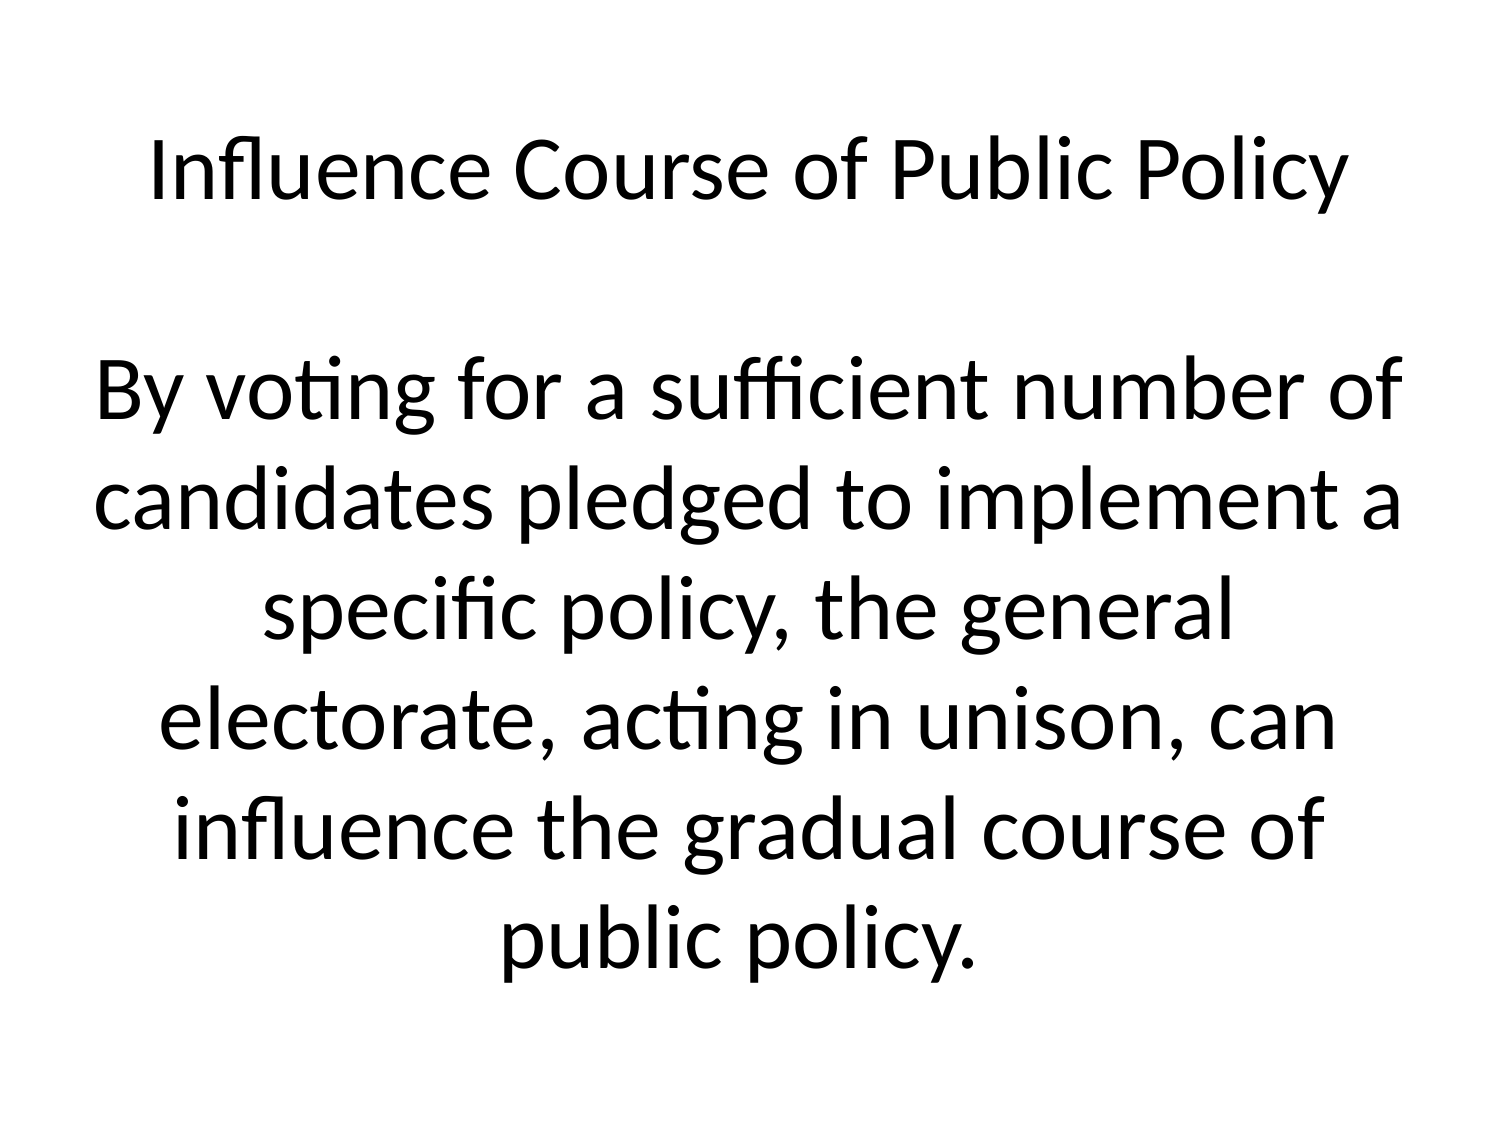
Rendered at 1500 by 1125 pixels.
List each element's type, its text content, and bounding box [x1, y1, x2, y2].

title Influence Course of Public Policy By voting for a sufficient number of candidates pledged to implement a specific policy, the general electorate, acting in unison, can influence the gradual course of public policy. [74, 44, 1426, 1051]
